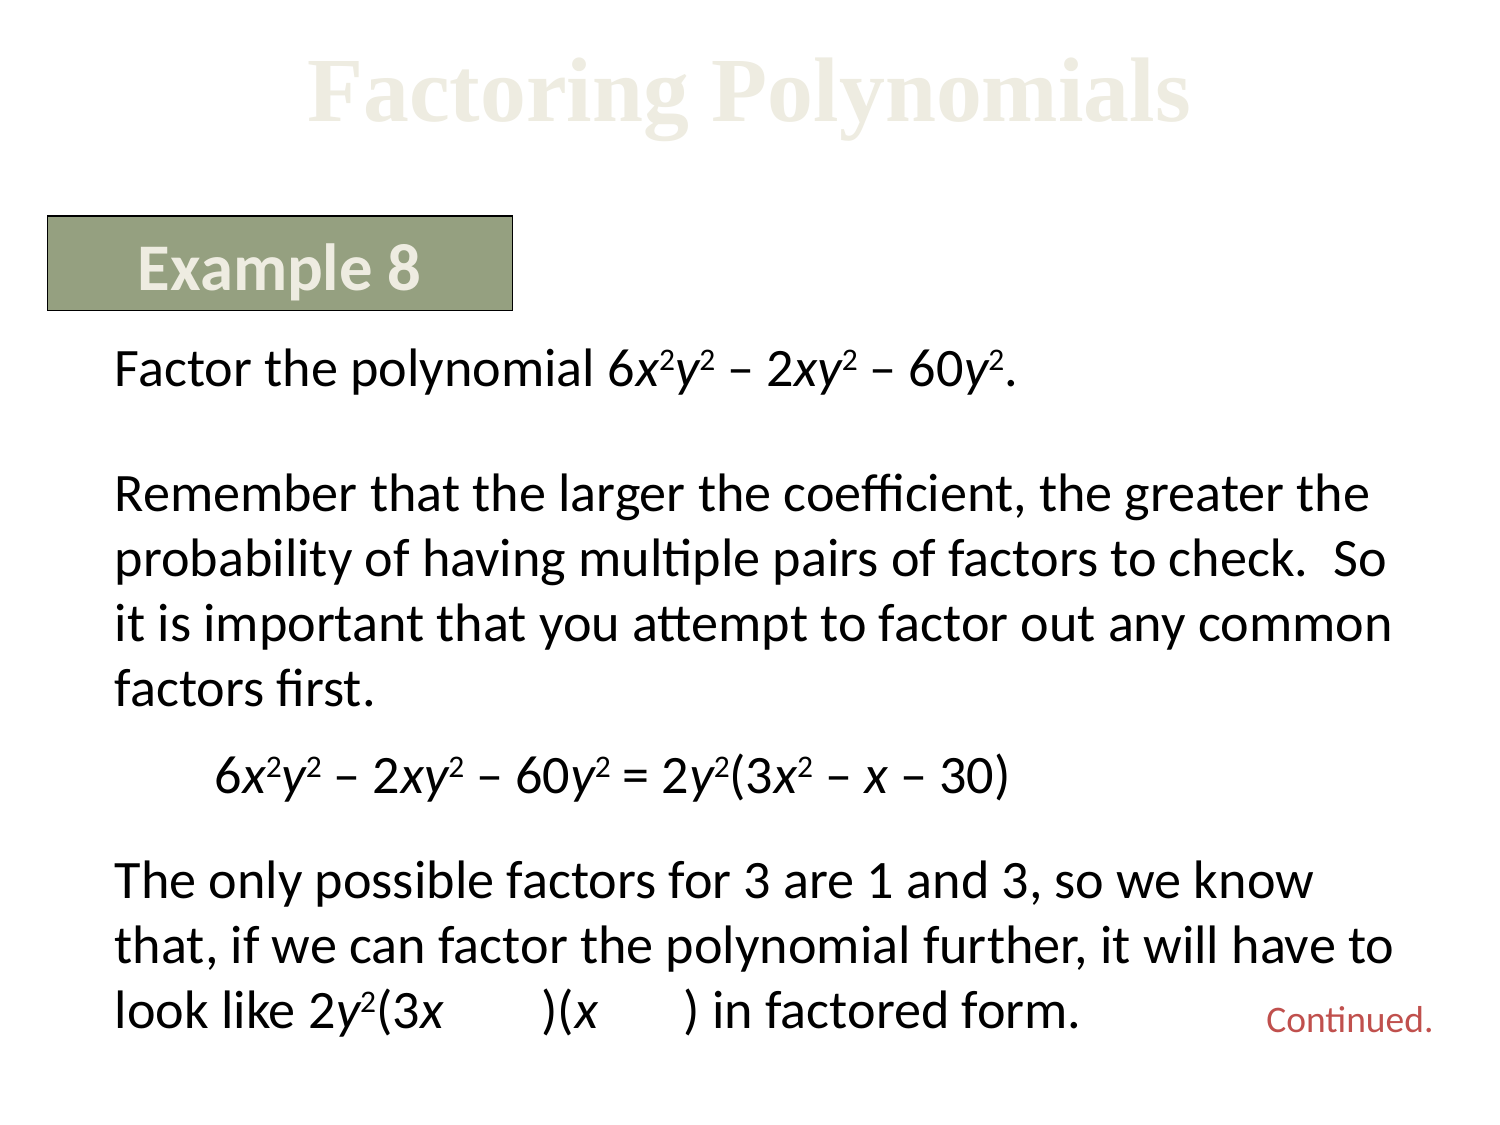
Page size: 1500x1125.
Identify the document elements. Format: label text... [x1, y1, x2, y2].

text_box Continued. [1251, 987, 1449, 1048]
text_box Factor the polynomial 6x2y2 – 2xy2 – 60y2. [99, 324, 1413, 405]
text_box Example 8 [47, 215, 513, 311]
text_box Remember that the larger the coefficient, the greater the probability of having multiple pairs of factors to check. So it is important that you attempt to factor out any common factors first. [99, 449, 1413, 725]
text_box The only possible factors for 3 are 1 and 3, so we know that, if we can factor the polynomial further, it will have to look like 2y2(3x )(x ) in factored form. [99, 837, 1425, 1048]
text_box 6x2y2 – 2xy2 – 60y2 = 2y2(3x2 – x – 30) [199, 732, 1400, 812]
text_box Factoring Polynomials [74, 35, 1425, 136]
